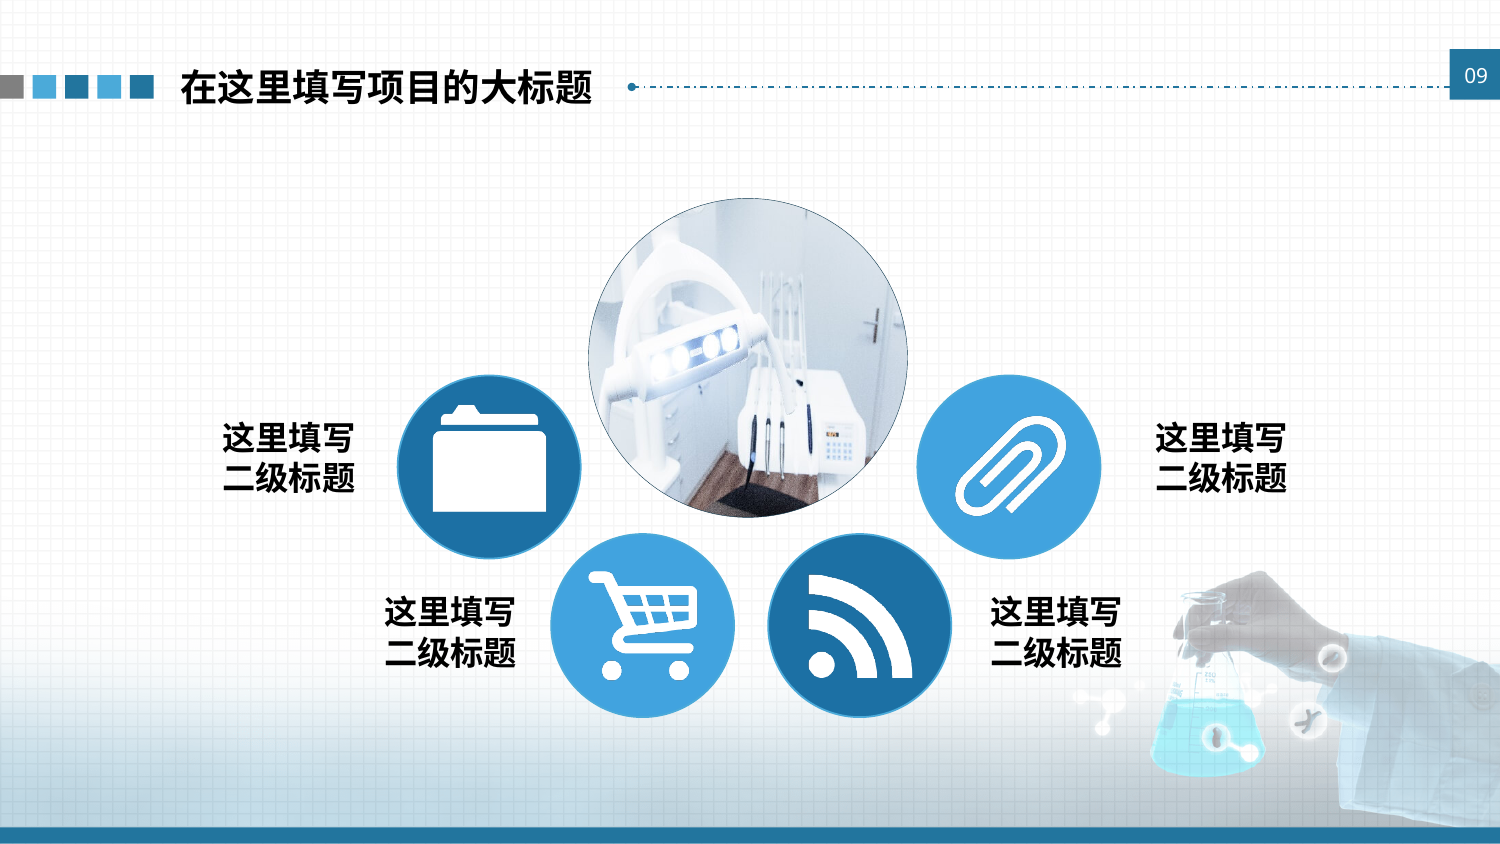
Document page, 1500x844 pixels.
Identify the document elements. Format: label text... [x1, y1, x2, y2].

text_box [0, 74, 25, 100]
text_box [64, 74, 89, 100]
text_box [32, 74, 57, 100]
text_box [129, 74, 154, 100]
text_box [587, 197, 909, 519]
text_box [397, 375, 581, 559]
text_box 这里填写 二级标题 [207, 410, 371, 505]
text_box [550, 533, 735, 718]
text_box 这里填写 二级标题 [369, 584, 533, 679]
text_box [1449, 48, 1500, 54]
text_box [917, 375, 1101, 559]
text_box [96, 74, 122, 100]
text_box 在这里填写项目的大标题 [165, 56, 615, 117]
picture [0, 0, 1500, 827]
text_box [1449, 95, 1500, 101]
text_box 09 [1449, 54, 1500, 95]
text_box 这里填写 二级标题 [1140, 410, 1304, 505]
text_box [767, 533, 952, 718]
text_box 这里填写 二级标题 [975, 584, 1139, 679]
